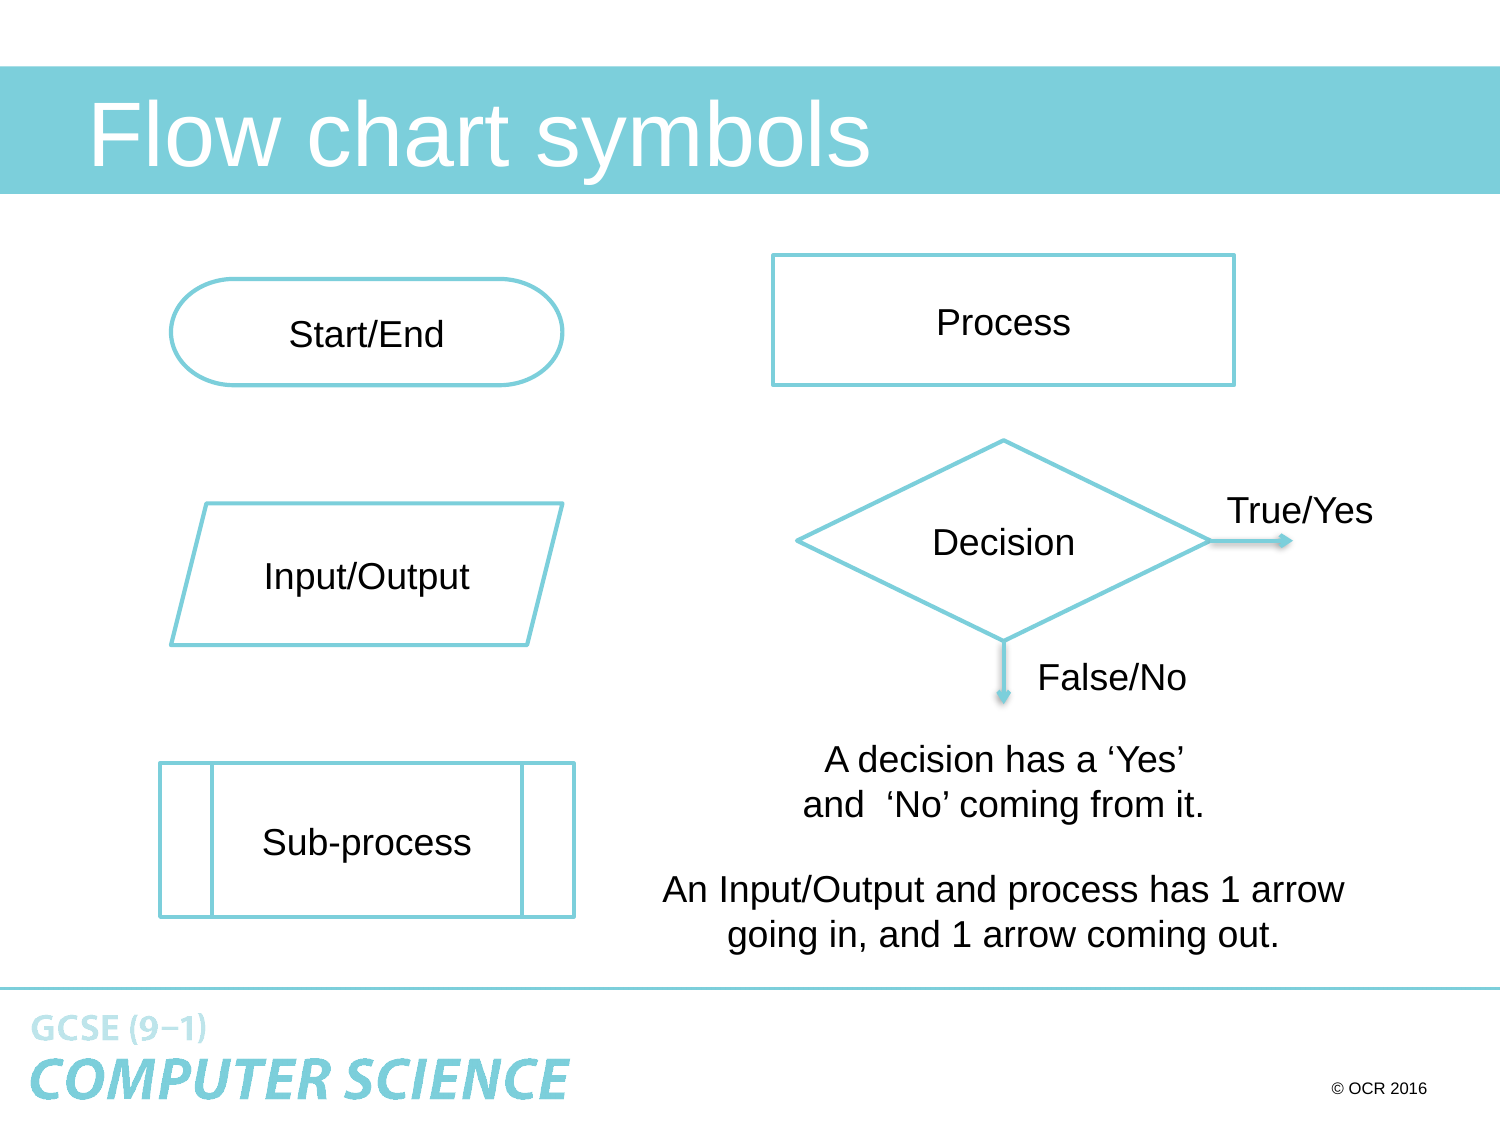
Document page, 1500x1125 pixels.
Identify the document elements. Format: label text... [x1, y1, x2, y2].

text_box Start/End [168, 276, 565, 388]
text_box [796, 440, 1390, 706]
text_box Process [771, 253, 1236, 387]
text_box An Input/Output and process has 1 arrow going in, and 1 arrow coming out. [643, 858, 1364, 963]
text_box A decision has a ‘Yes’ and ‘No’ coming from it. [785, 727, 1223, 833]
text_box Sub-process [158, 761, 576, 919]
title Flow chart symbols [0, 66, 1500, 194]
picture [0, 987, 1500, 1124]
text_box Input/Output [168, 501, 565, 648]
